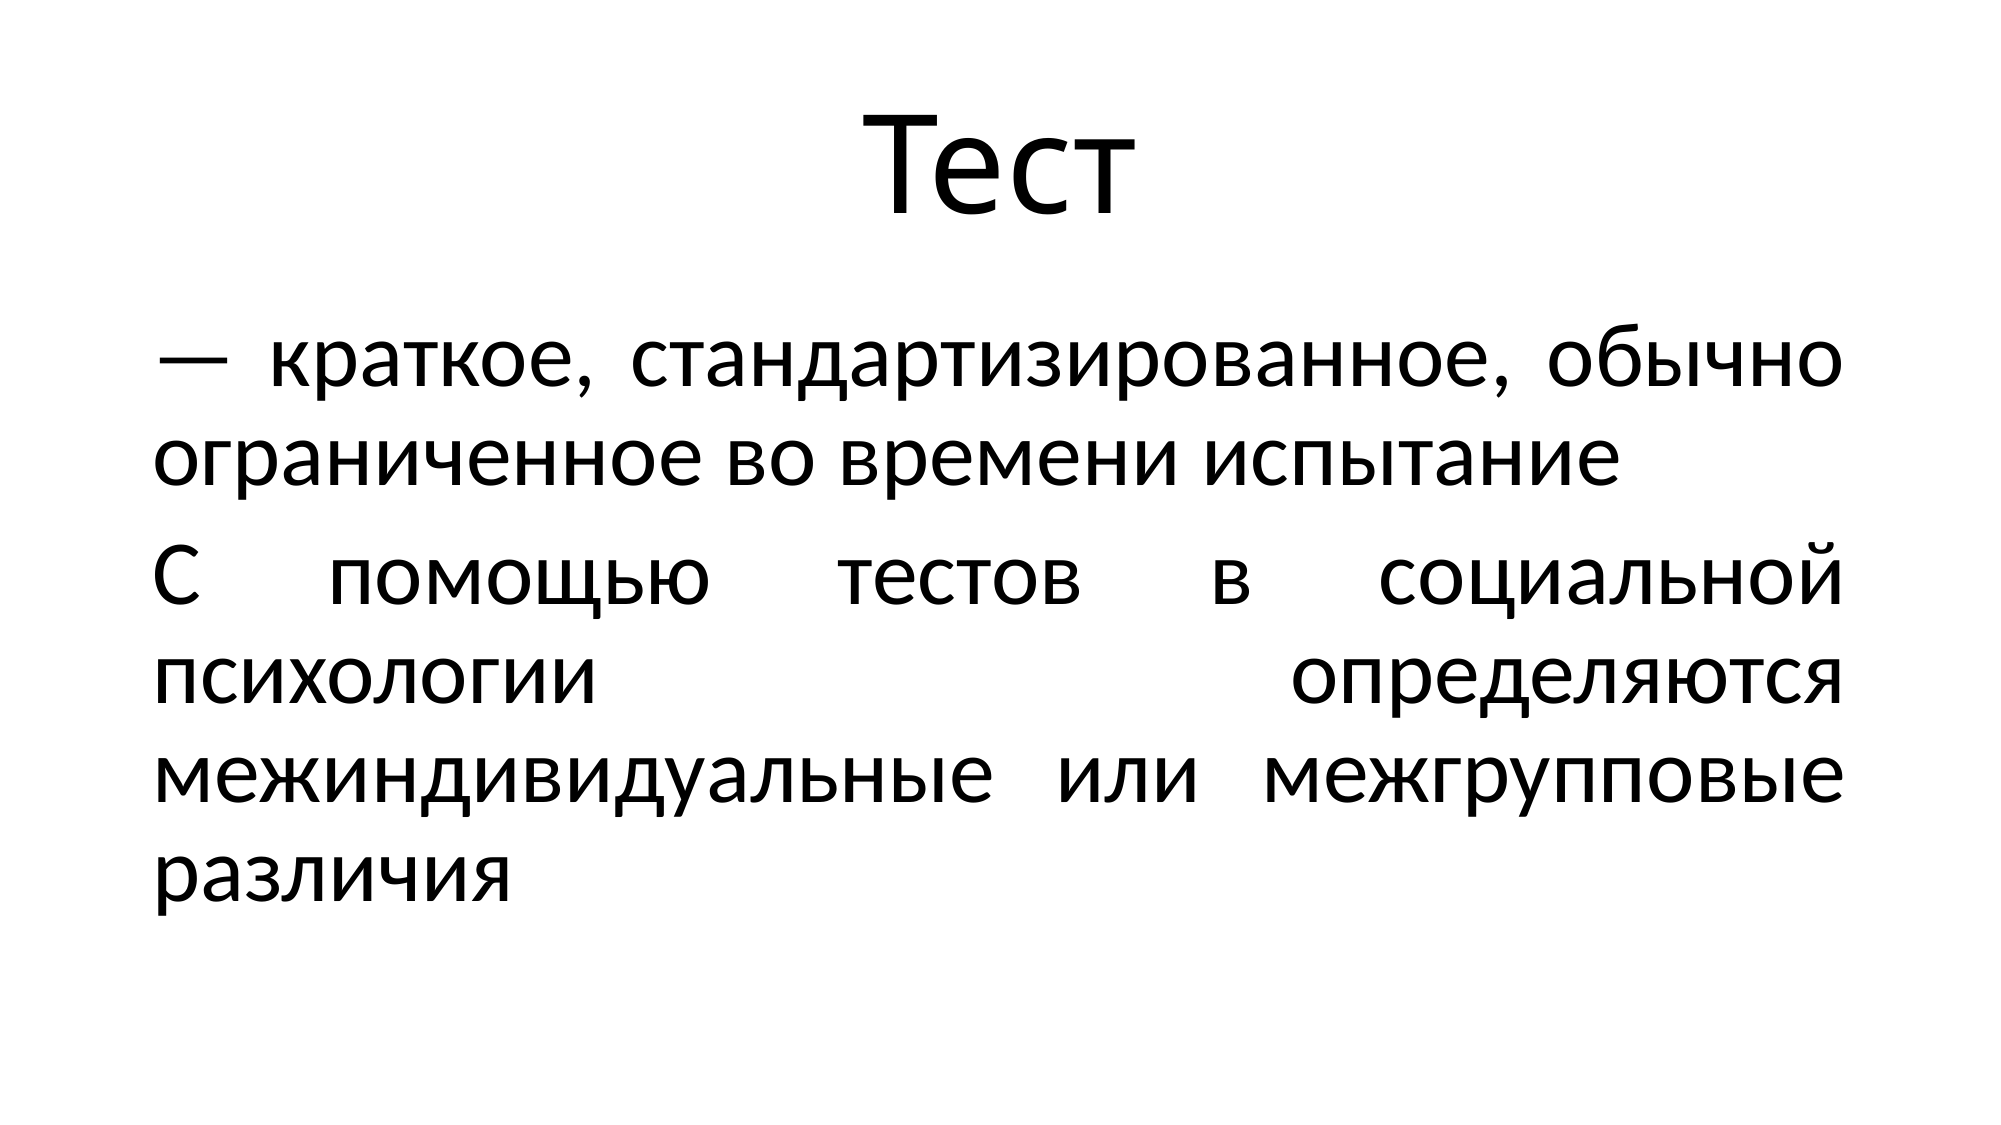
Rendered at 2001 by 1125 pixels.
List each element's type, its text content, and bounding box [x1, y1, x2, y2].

title Тест [137, 59, 1863, 278]
list — краткое, стандартизированное, обычно ограниченное во времени испытание С помощью тестов в социальной психологии определяются межиндивидуальные или межгрупповые различия [137, 299, 1863, 1014]
